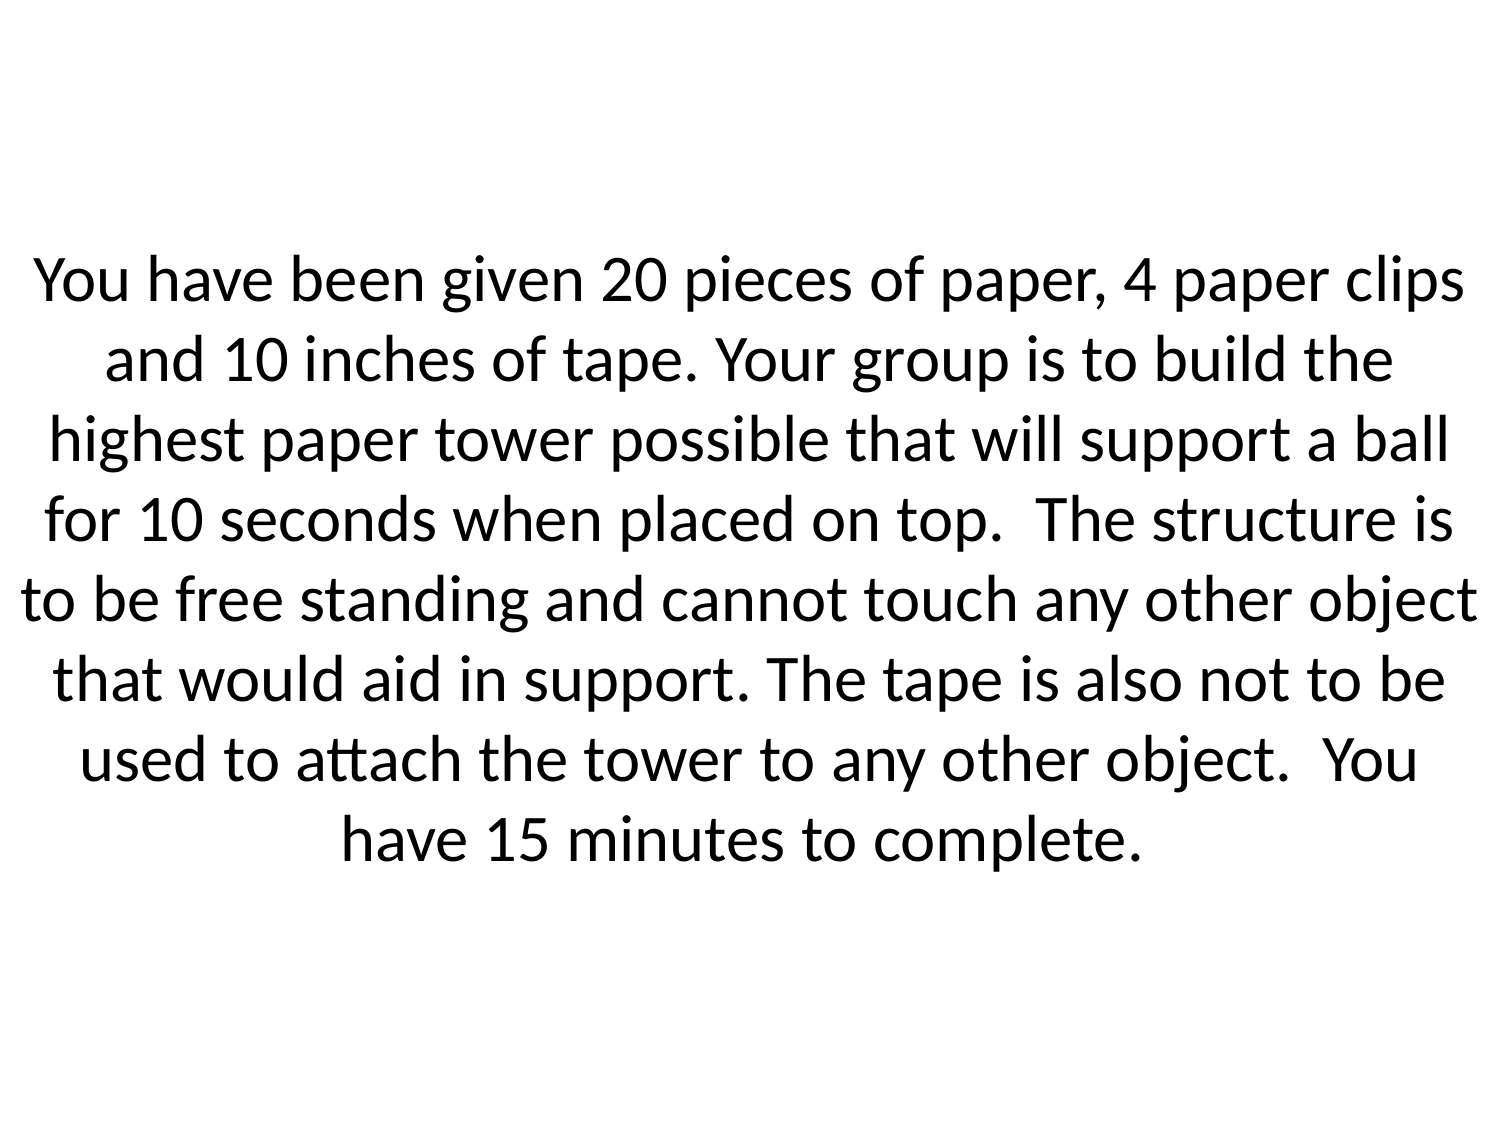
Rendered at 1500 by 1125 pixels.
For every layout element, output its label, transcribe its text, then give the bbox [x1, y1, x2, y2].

text_box You have been given 20 pieces of paper, 4 paper clips and 10 inches of tape. Your group is to build the highest paper tower possible that will support a ball for 10 seconds when placed on top. The structure is to be free standing and cannot touch any other object that would aid in support. The tape is also not to be used to attach the tower to any other object. You have 15 minutes to complete. [0, 87, 1500, 882]
